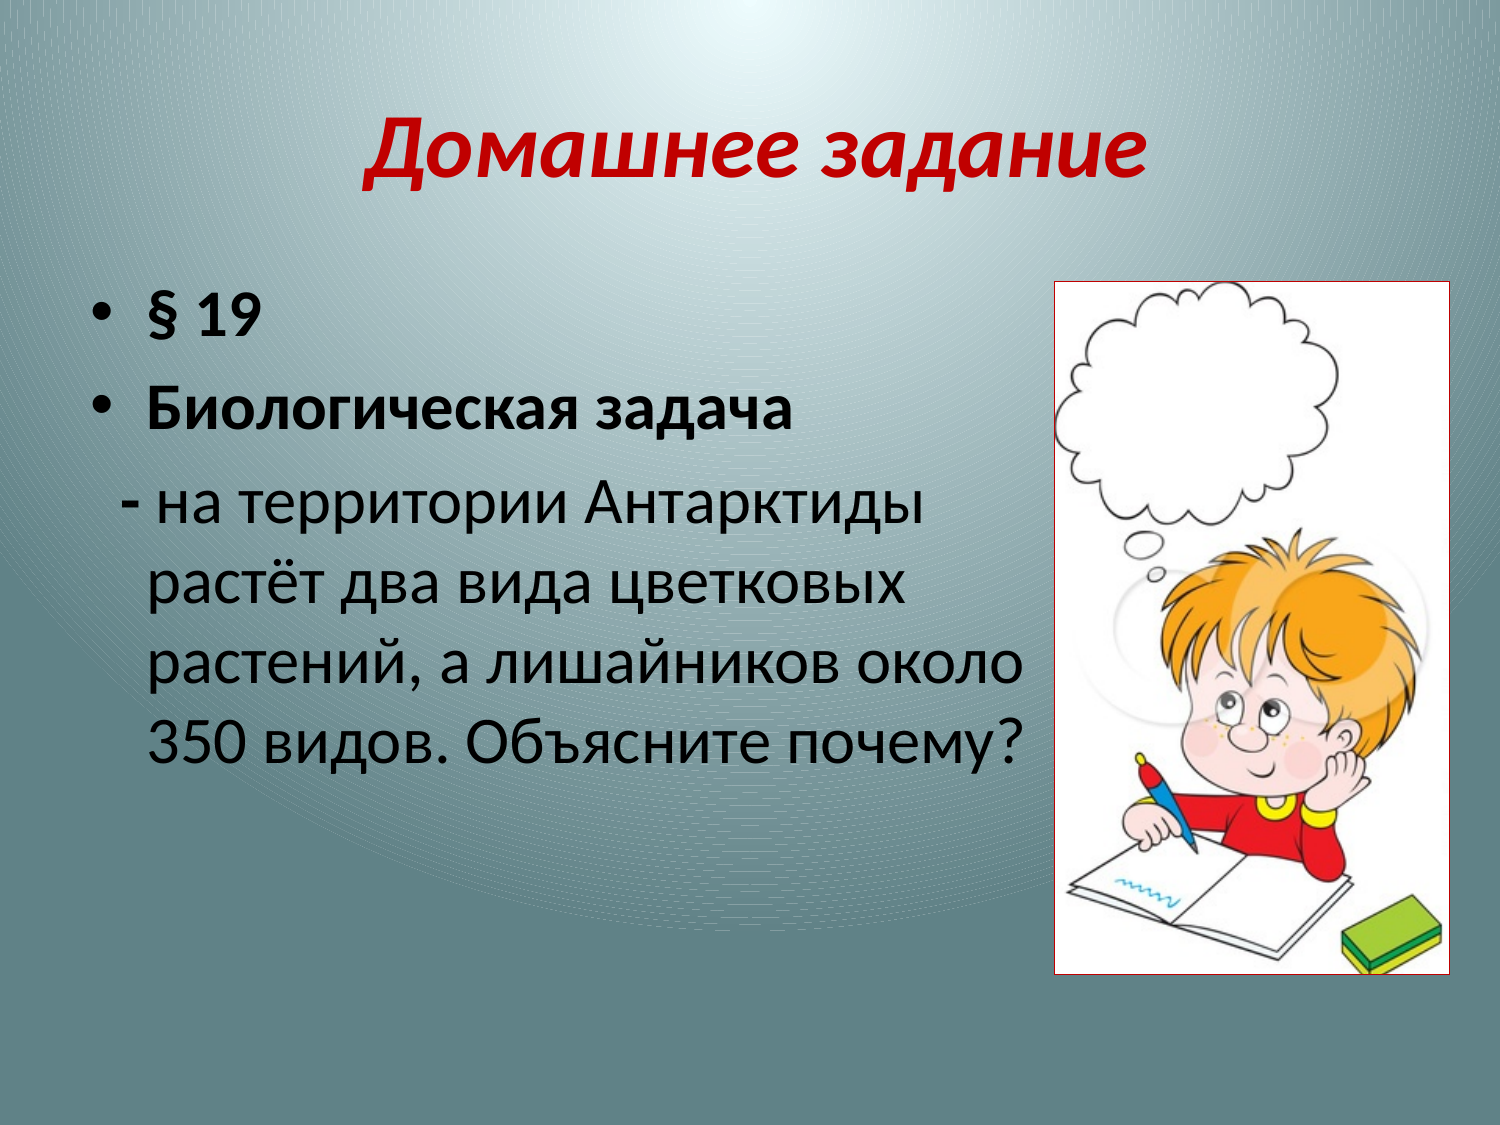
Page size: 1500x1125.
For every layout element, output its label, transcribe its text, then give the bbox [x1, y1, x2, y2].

picture [1054, 280, 1451, 976]
list § 19 Биологическая задача - на территории Антарктиды растёт два вида цветковых растений, а лишайников около 350 видов. Объясните почему? [75, 262, 1055, 938]
title Домашнее задание [82, 46, 1432, 235]
